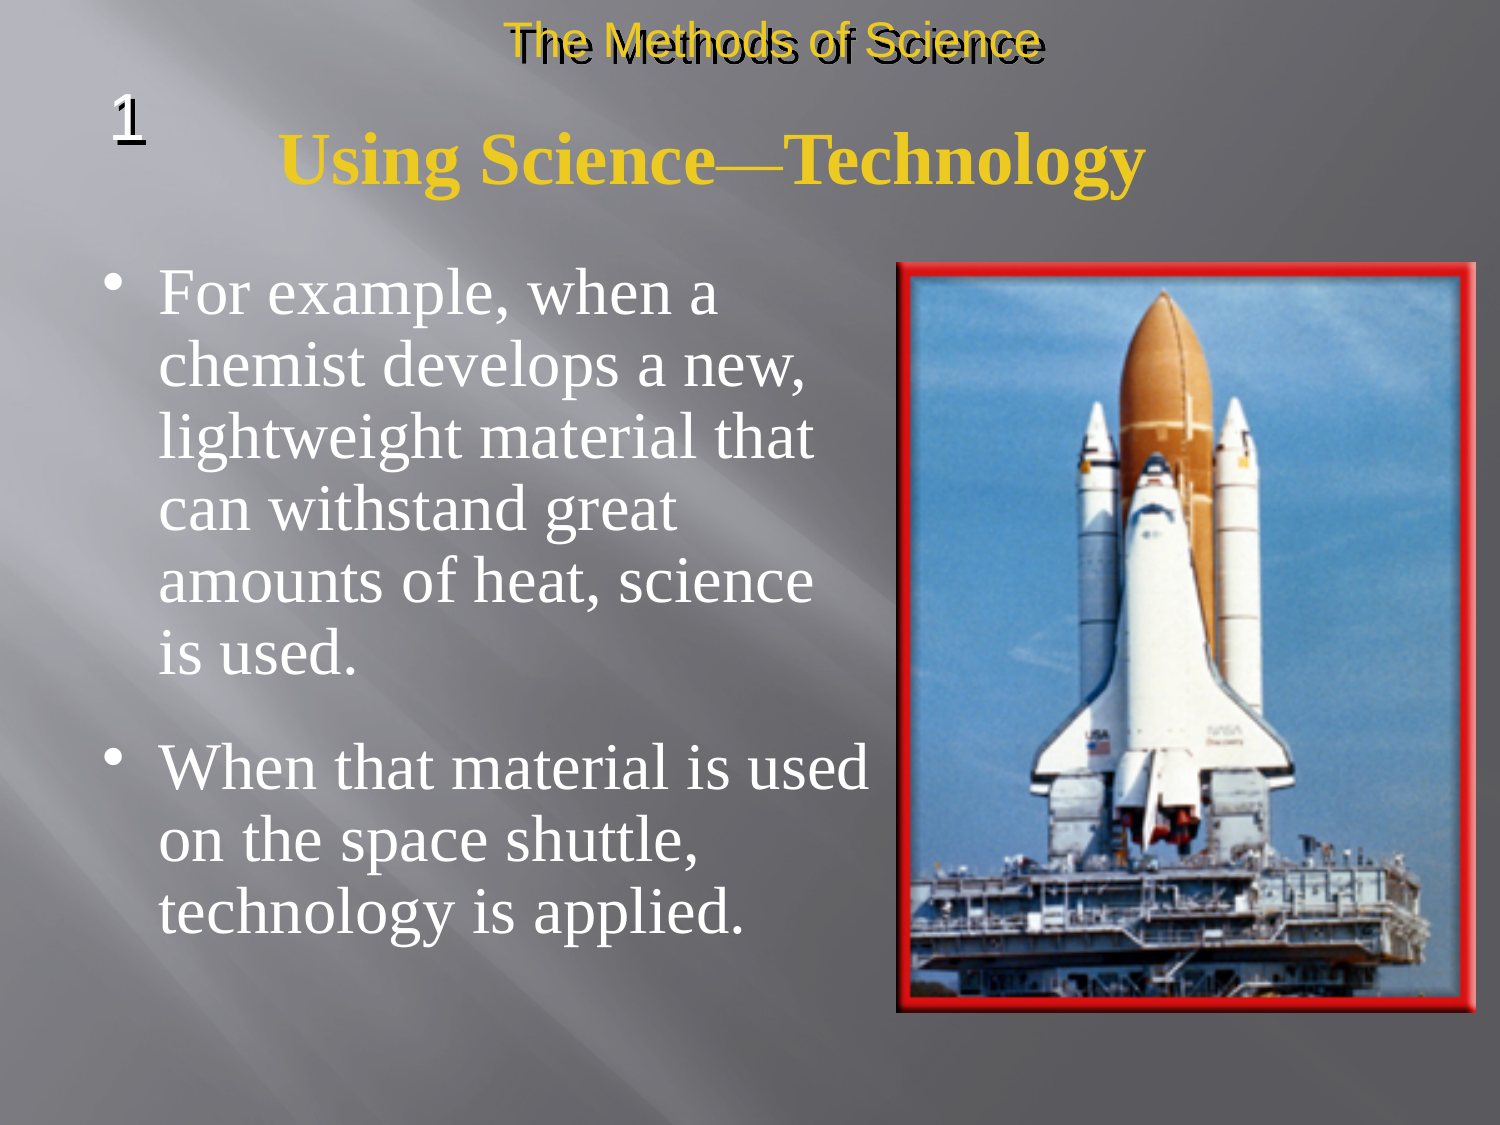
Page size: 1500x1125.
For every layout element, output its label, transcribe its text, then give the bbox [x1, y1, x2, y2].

text_box For example, when a chemist develops a new, lightweight material that can withstand great amounts of heat, science is used. [87, 249, 875, 697]
text_box The Methods of Science [487, 0, 1057, 75]
picture [895, 262, 1477, 1013]
text_box Using Science—Technology [262, 112, 1301, 209]
text_box 1 [93, 66, 161, 162]
text_box When that material is used on the space shuttle, technology is applied. [87, 724, 895, 956]
